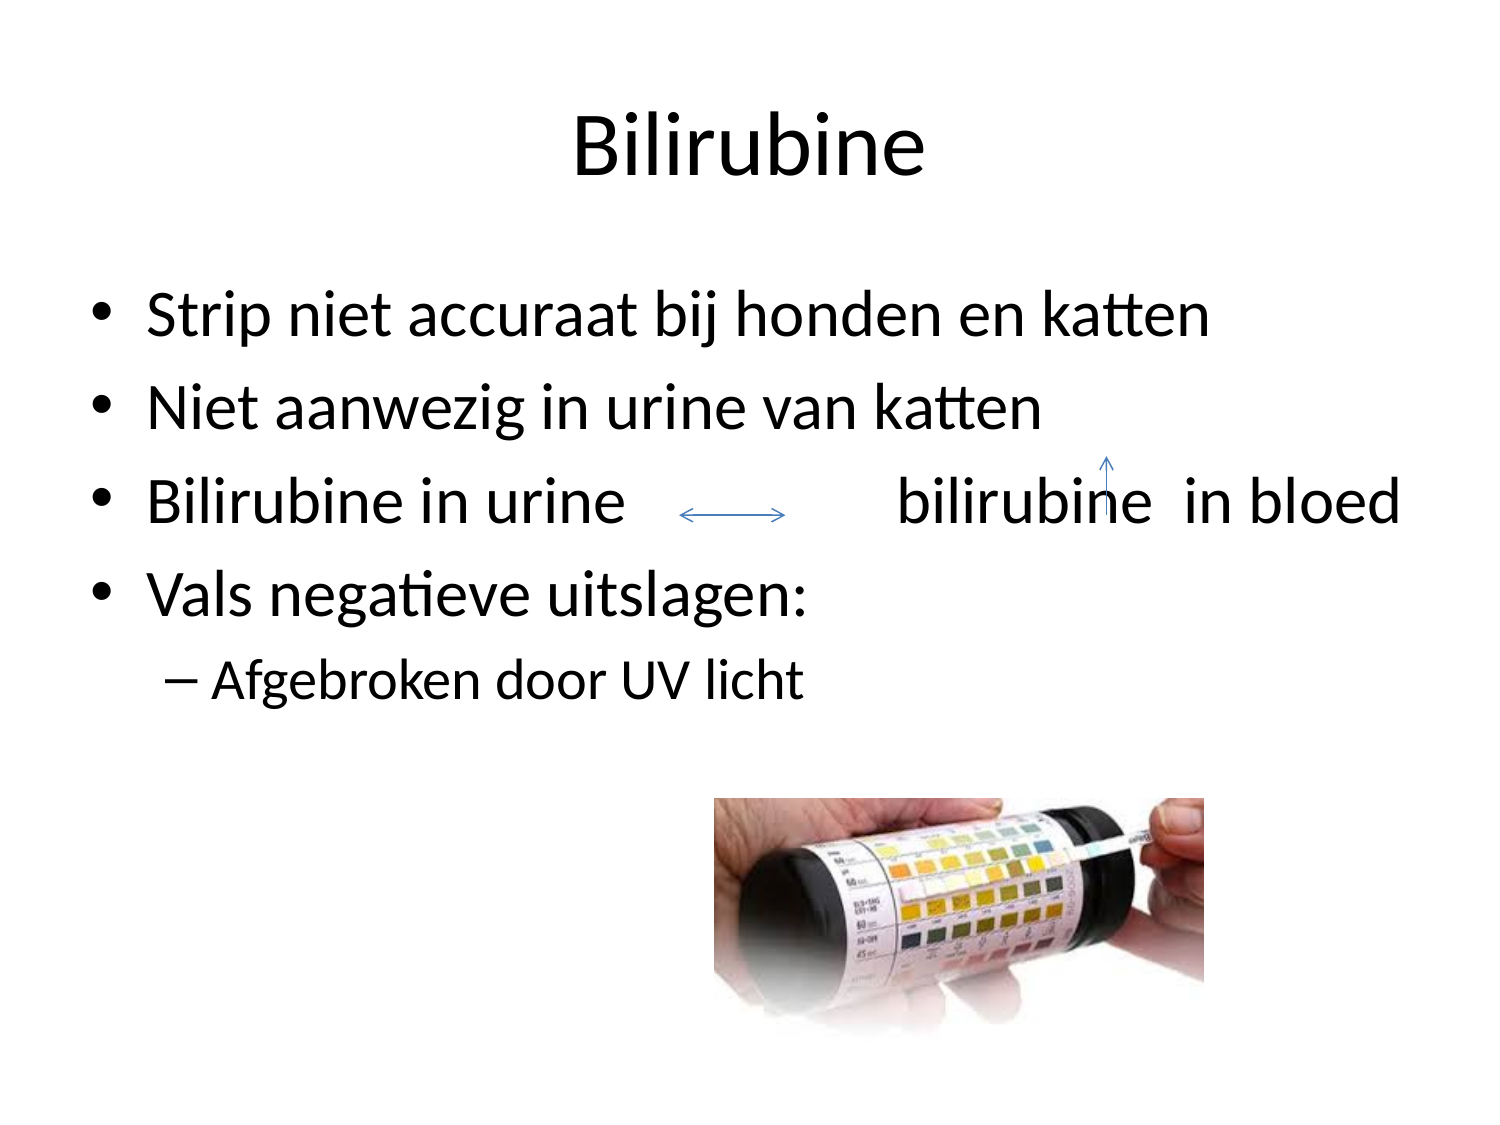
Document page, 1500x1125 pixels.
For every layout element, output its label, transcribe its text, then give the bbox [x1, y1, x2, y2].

picture [714, 798, 1204, 1051]
title Bilirubine [75, 45, 1425, 233]
list Strip niet accuraat bij honden en katten Niet aanwezig in urine van katten Bilirubine in urine bilirubine in bloed Vals negatieve uitslagen: Afgebroken door UV licht [75, 262, 1425, 1005]
